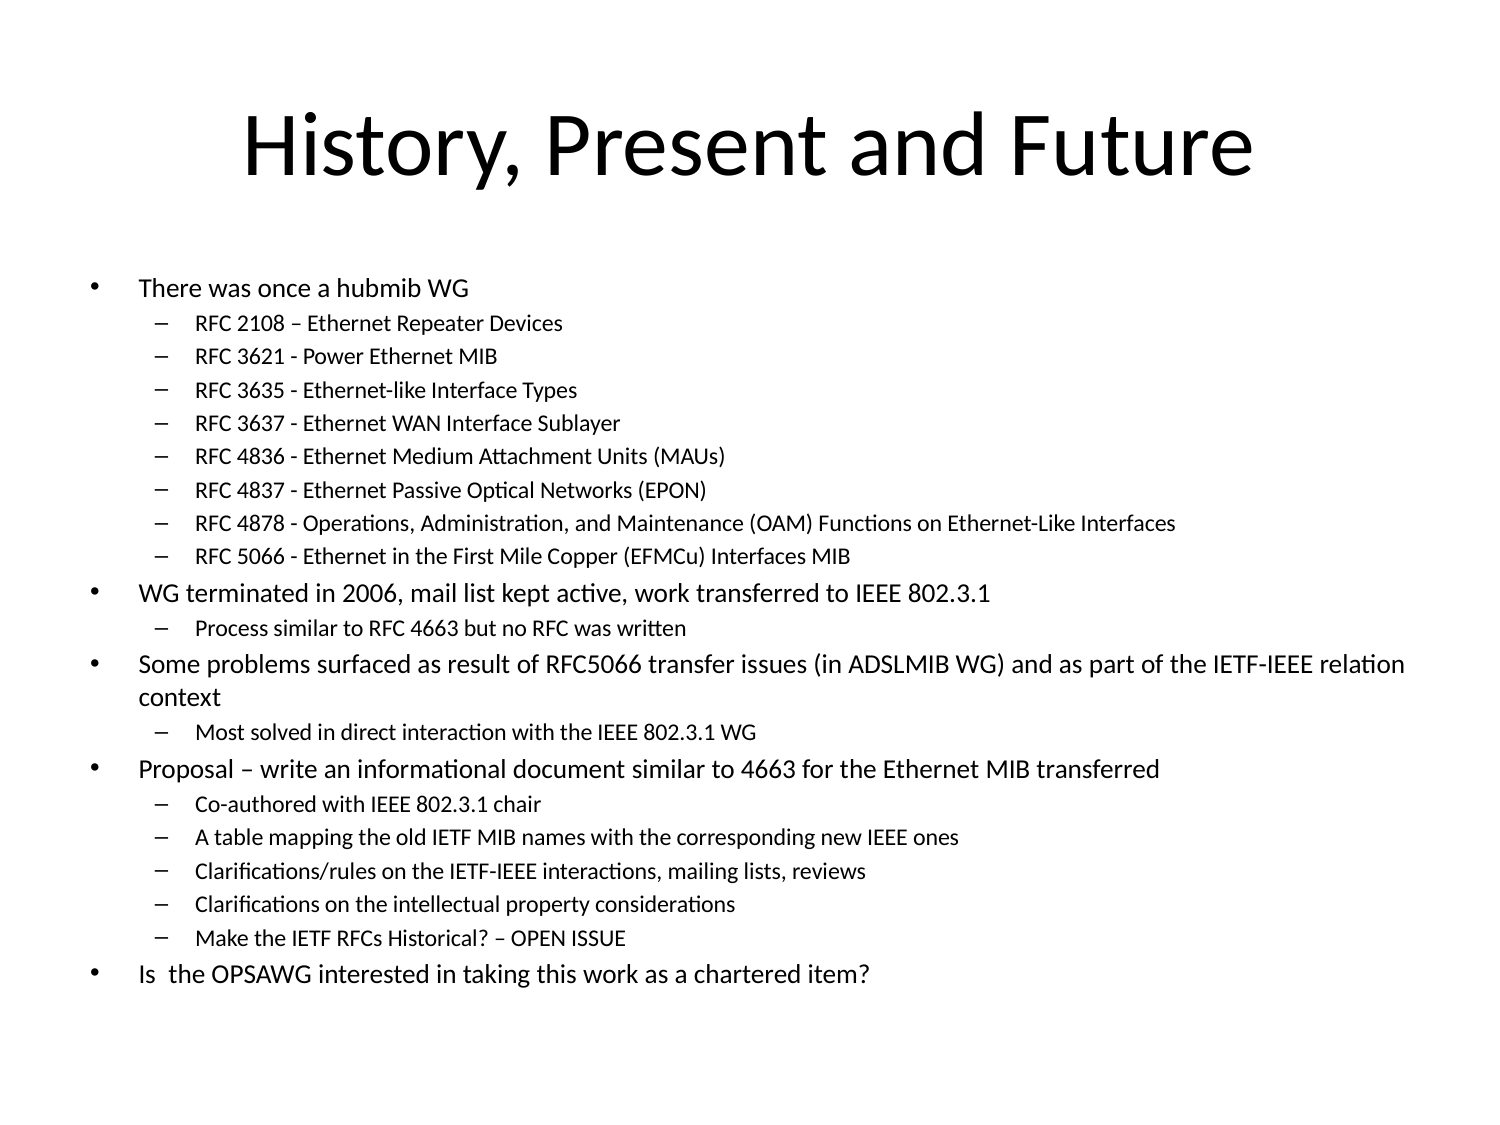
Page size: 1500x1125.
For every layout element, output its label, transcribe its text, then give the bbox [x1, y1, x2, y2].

title History, Present and Future [75, 45, 1425, 233]
list There was once a hubmib WG RFC 2108 – Ethernet Repeater Devices RFC 3621 - Power Ethernet MIB RFC 3635 - Ethernet-like Interface Types RFC 3637 - Ethernet WAN Interface Sublayer RFC 4836 - Ethernet Medium Attachment Units (MAUs) RFC 4837 - Ethernet Passive Optical Networks (EPON) RFC 4878 - Operations, Administration, and Maintenance (OAM) Functions on Ethernet-Like Interfaces RFC 5066 - Ethernet in the First Mile Copper (EFMCu) Interfaces MIB WG terminated in 2006, mail list kept active, work transferred to IEEE 802.3.1 Process similar to RFC 4663 but no RFC was written Some problems surfaced as result of RFC5066 transfer issues (in ADSLMIB WG) and as part of the IETF-IEEE relation context Most solved in direct interaction with the IEEE 802.3.1 WG Proposal – write an informational document similar to 4663 for the Ethernet MIB transferred Co-authored with IEEE 802.3.1 chair A table mapping the old IETF MIB names with the corresponding new IEEE ones Clarifications/rules on the IETF-IEEE interactions, mailing lists, reviews Clarifications on the intellectual property considerations Make the IETF RFCs Historical? – OPEN ISSUE Is the OPSAWG interested in taking this work as a chartered item? [75, 262, 1425, 1005]
